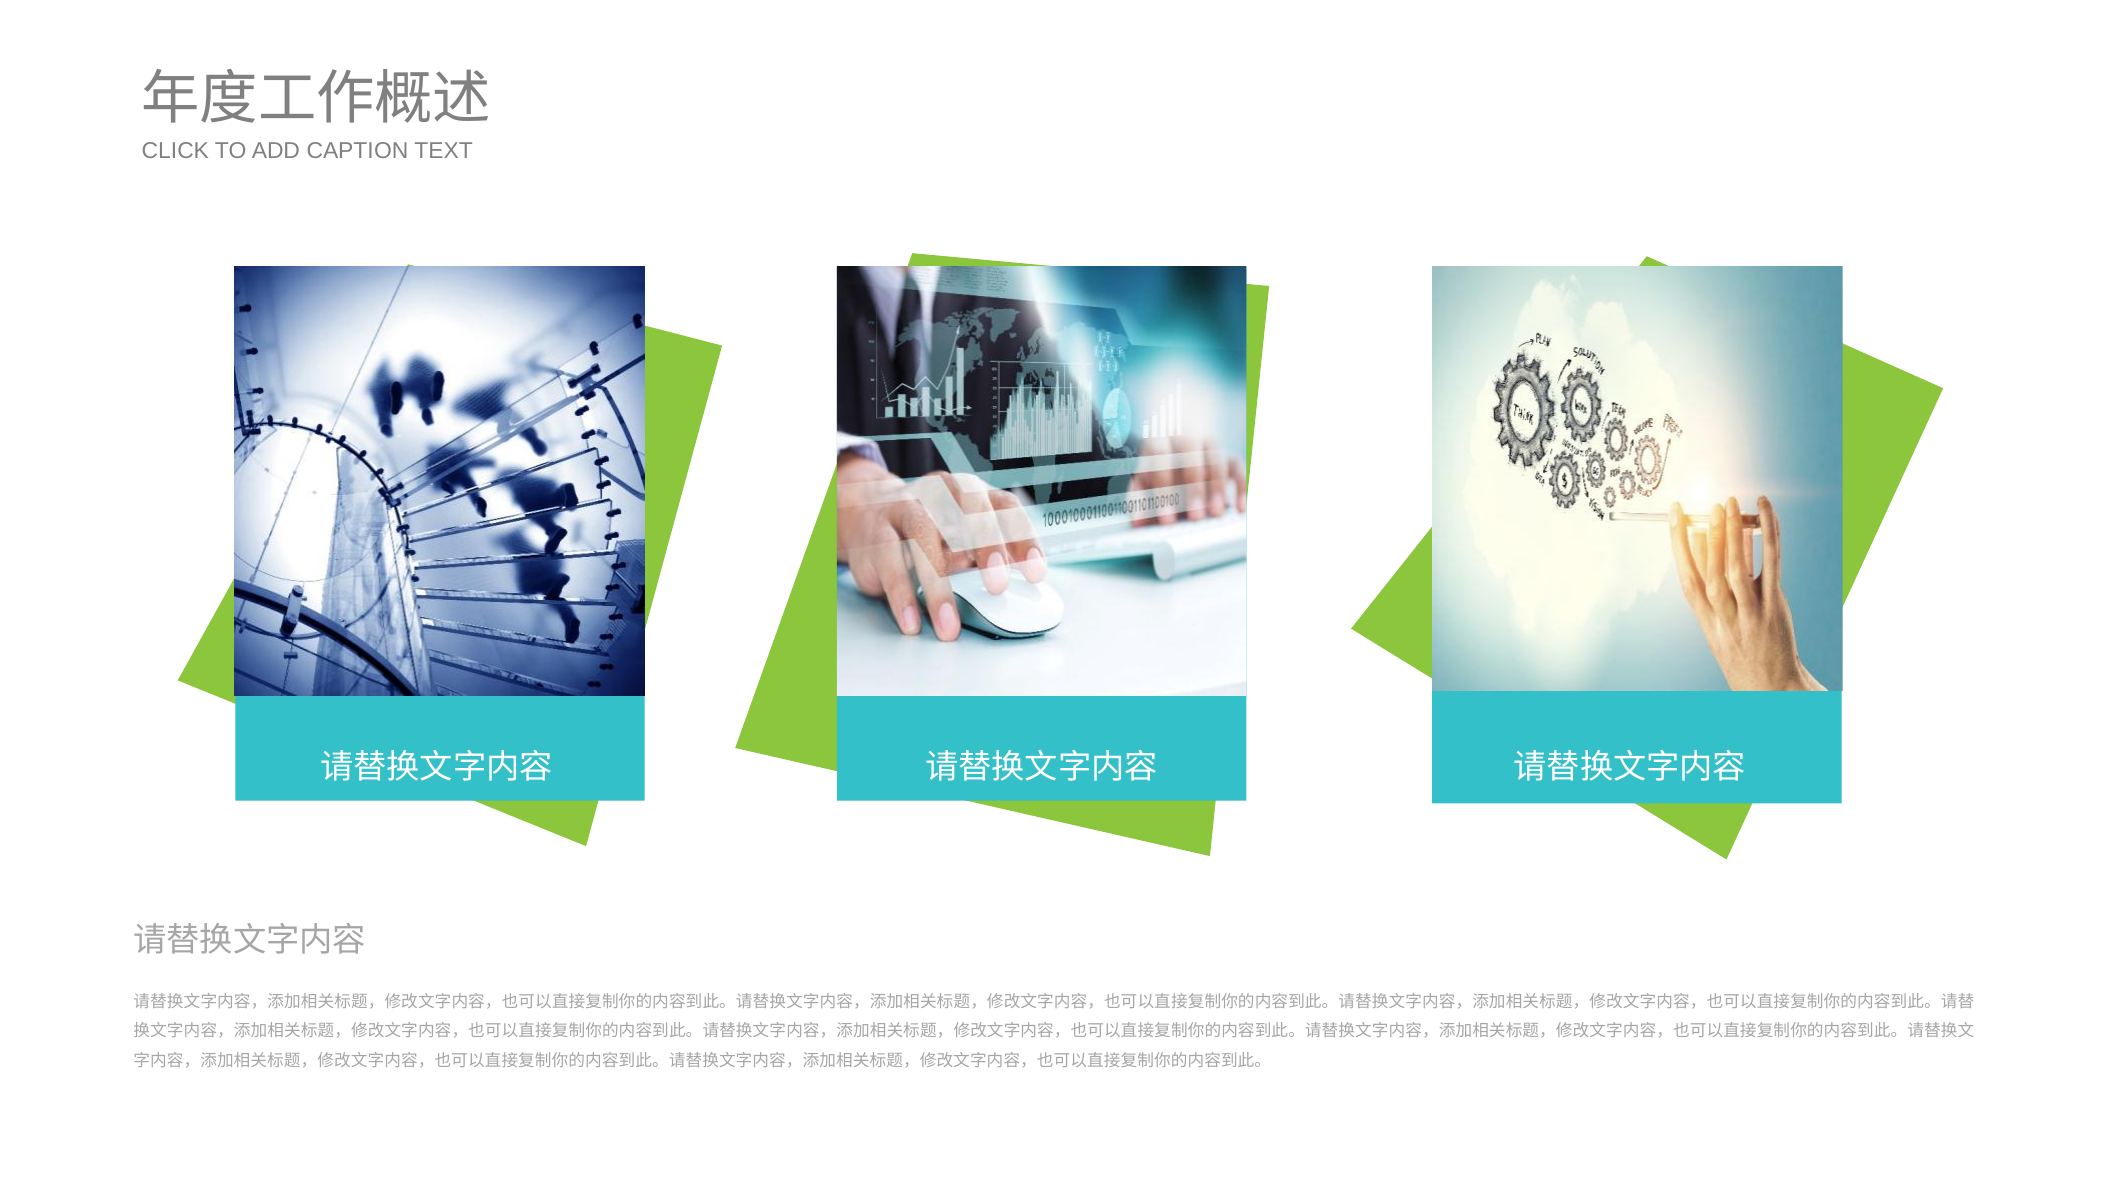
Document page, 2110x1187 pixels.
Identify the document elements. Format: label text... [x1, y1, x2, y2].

text_box [968, 801, 1216, 857]
text_box [235, 697, 645, 801]
text_box 年度工作概述 [141, 60, 521, 131]
text_box [1247, 283, 1270, 500]
text_box [1431, 265, 1844, 692]
text_box [474, 801, 599, 847]
text_box [1351, 527, 1431, 678]
text_box [907, 253, 1041, 265]
text_box CLICK TO ADD CAPTION TEXT [141, 135, 521, 163]
text_box [1639, 256, 1667, 265]
text_box [177, 580, 235, 704]
text_box [836, 697, 1247, 801]
text_box 请替换文字内容 [1513, 725, 1747, 786]
text_box [233, 265, 646, 697]
text_box [1636, 804, 1752, 860]
text_box 请替换文字内容 [925, 725, 1159, 786]
text_box [646, 325, 723, 626]
text_box 请替换文字内容 [320, 725, 554, 786]
text_box [836, 265, 1247, 697]
text_box [1844, 344, 1944, 604]
text_box [1432, 692, 1842, 804]
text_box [133, 918, 1977, 1072]
text_box [735, 466, 836, 771]
